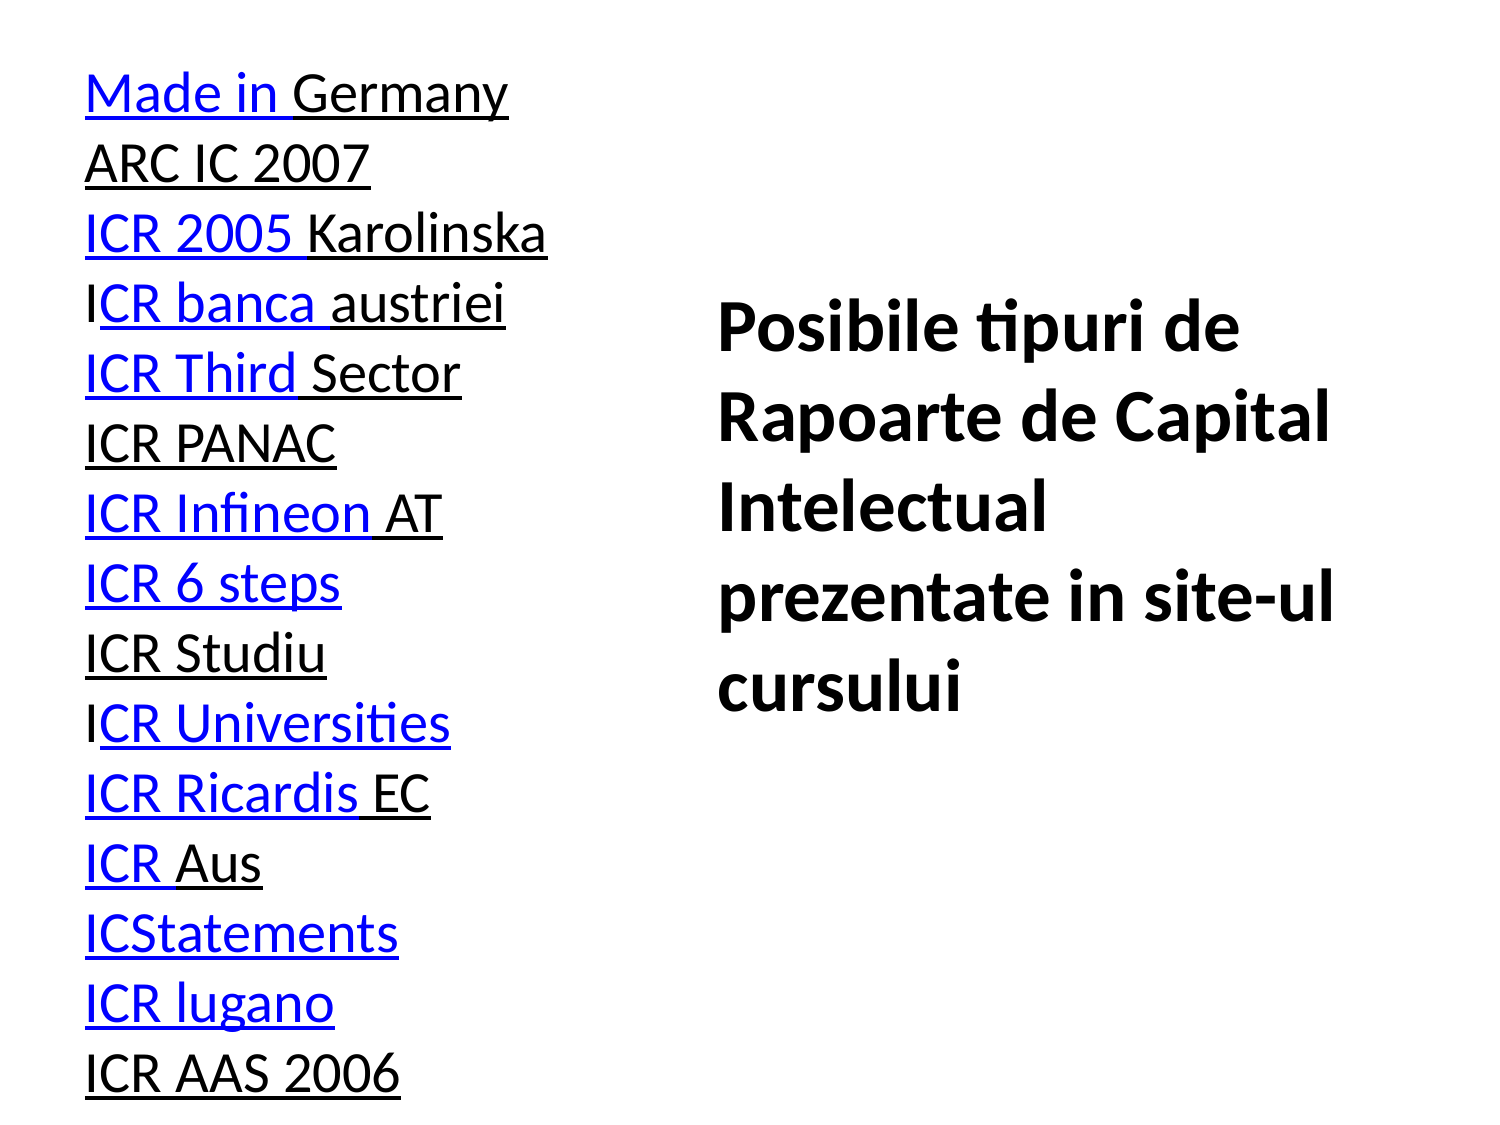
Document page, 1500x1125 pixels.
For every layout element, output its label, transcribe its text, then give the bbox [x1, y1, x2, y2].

text_box Posibile tipuri de Rapoarte de Capital Intelectual prezentate in site-ul cursului [703, 269, 1383, 735]
text_box Made in Germany ARC IC 2007 ICR 2005 Karolinska ICR banca austriei ICR Third Sector ICR PANAC ICR Infineon AT ICR 6 steps ICR Studiu ICR Universities ICR Ricardis EC ICR Aus ICStatements ICR lugano ICR AAS 2006 [70, 46, 1465, 1112]
